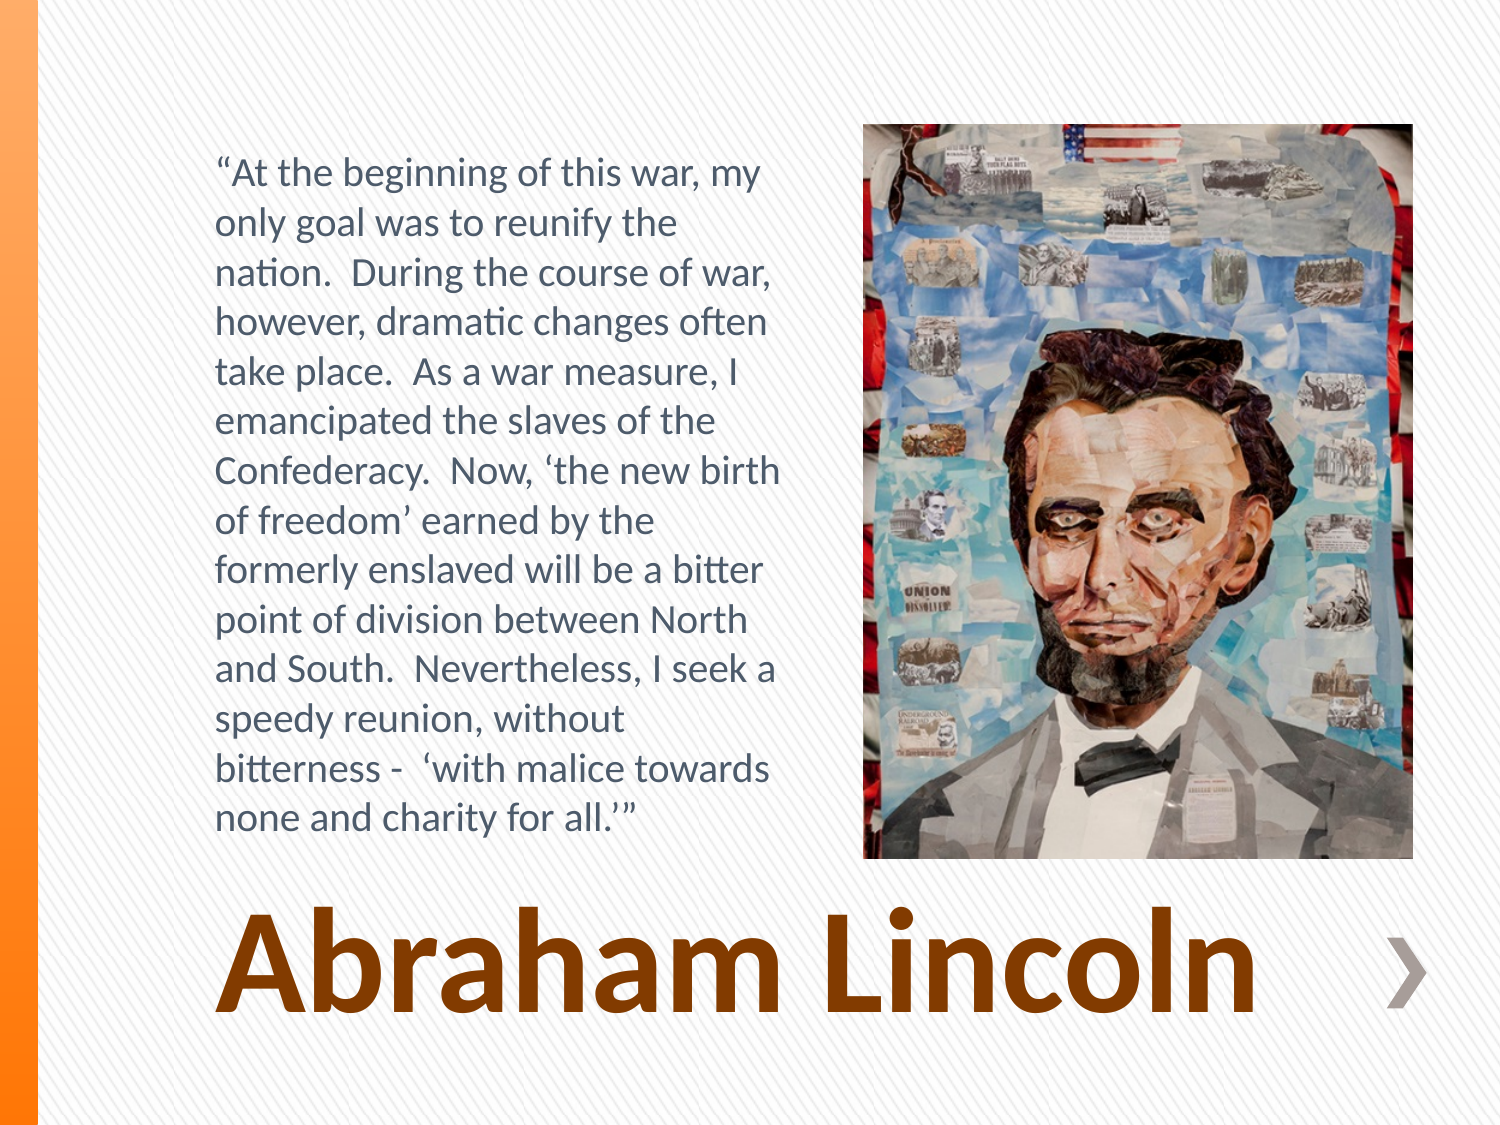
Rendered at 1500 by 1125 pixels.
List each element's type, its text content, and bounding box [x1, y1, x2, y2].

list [863, 124, 1413, 859]
title Abraham Lincoln [200, 862, 1388, 1050]
list “At the beginning of this war, my only goal was to reunify the nation. During the course of war, however, dramatic changes often take place. As a war measure, I emancipated the slaves of the Confederacy. Now, ‘the new birth of freedom’ earned by the formerly enslaved will be a bitter point of division between North and South. Nevertheless, I seek a speedy reunion, without bitterness - ‘with malice towards none and charity for all.’” [199, 138, 812, 858]
